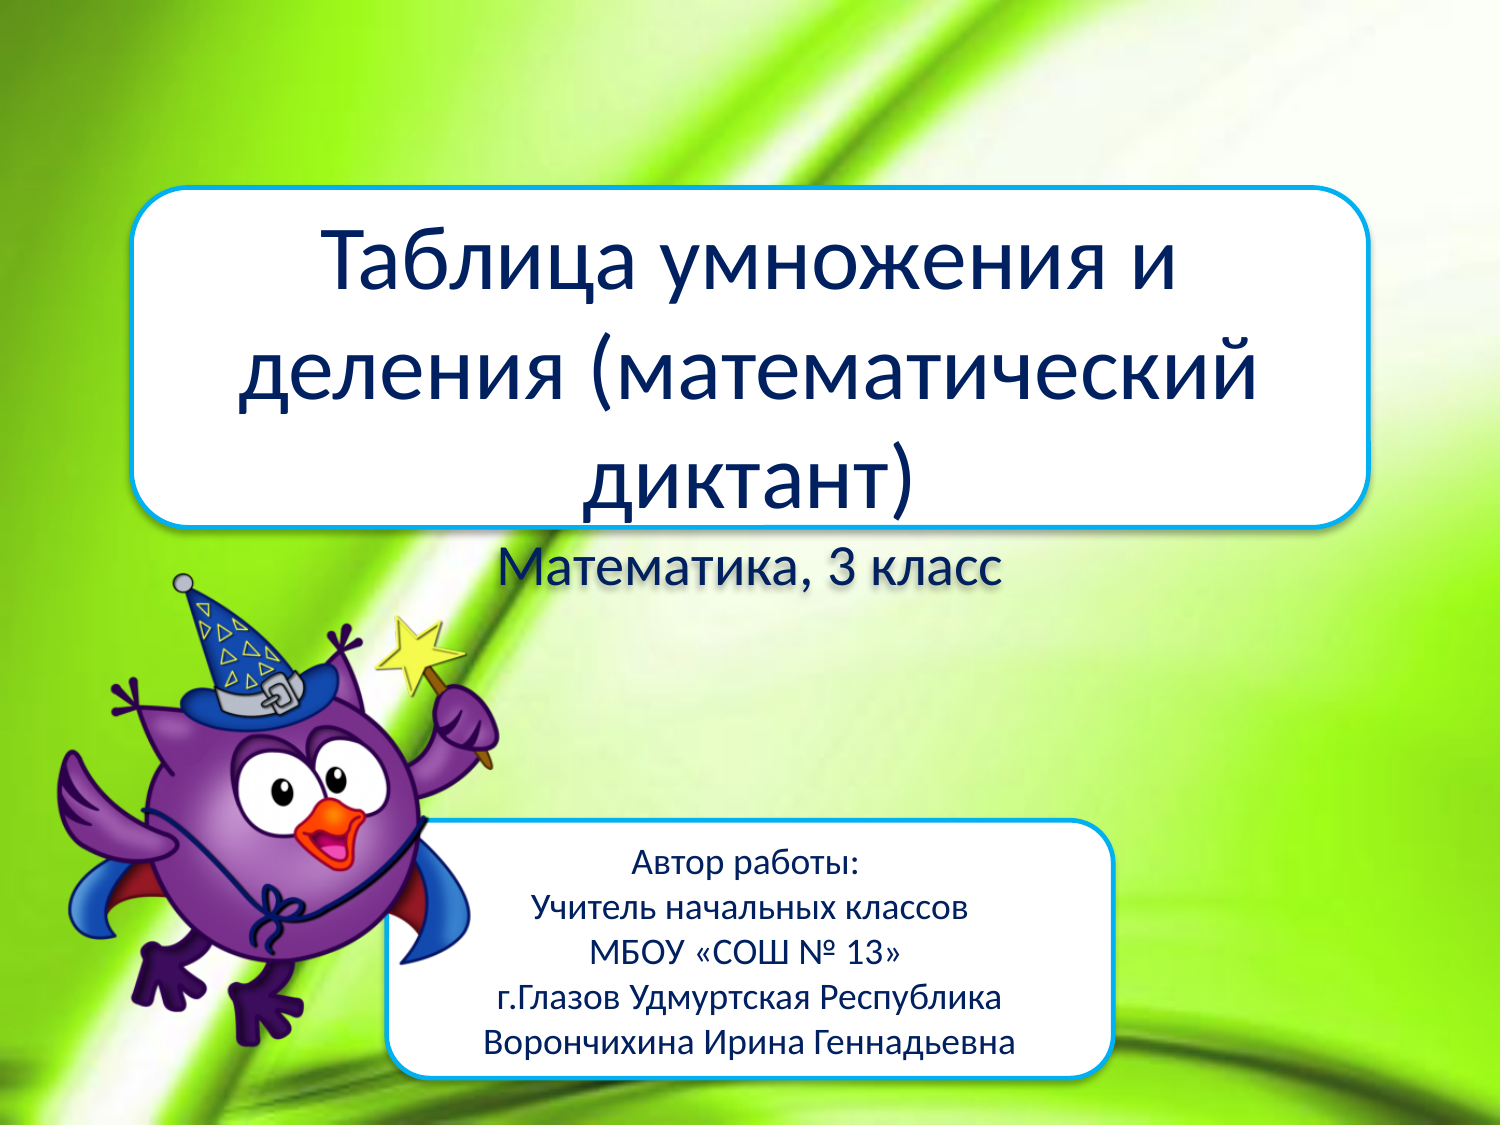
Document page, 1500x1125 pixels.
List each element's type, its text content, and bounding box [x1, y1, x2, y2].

text_box Таблица умножения и деления (математический диктант) Математика, 3 класс [129, 185, 1371, 530]
picture [34, 556, 516, 1067]
text_box Автор работы: Учитель начальных классов МБОУ «СОШ № 13» г.Глазов Удмуртская Республика Ворончихина Ирина Геннадьевна [408, 818, 1116, 1081]
